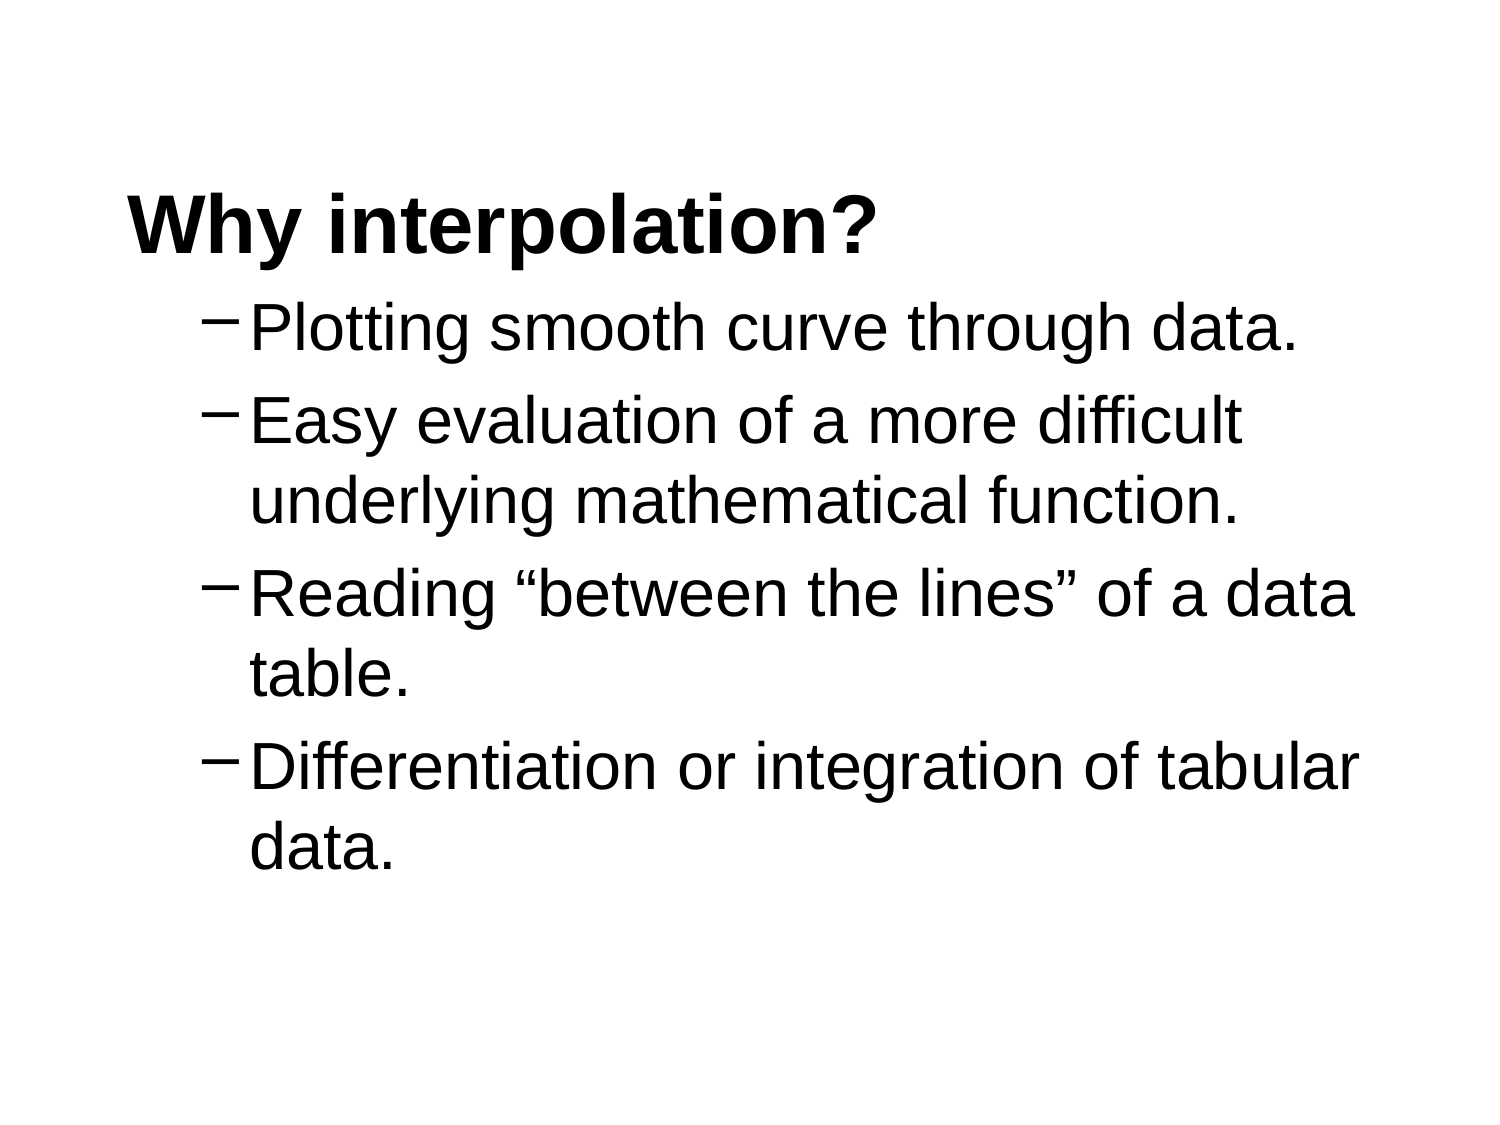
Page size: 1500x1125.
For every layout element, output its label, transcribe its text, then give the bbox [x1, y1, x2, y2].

list Why interpolation? Plotting smooth curve through data. Easy evaluation of a more difficult underlying mathematical function. Reading “between the lines” of a data table. Differentiation or integration of tabular data. [112, 162, 1388, 1001]
